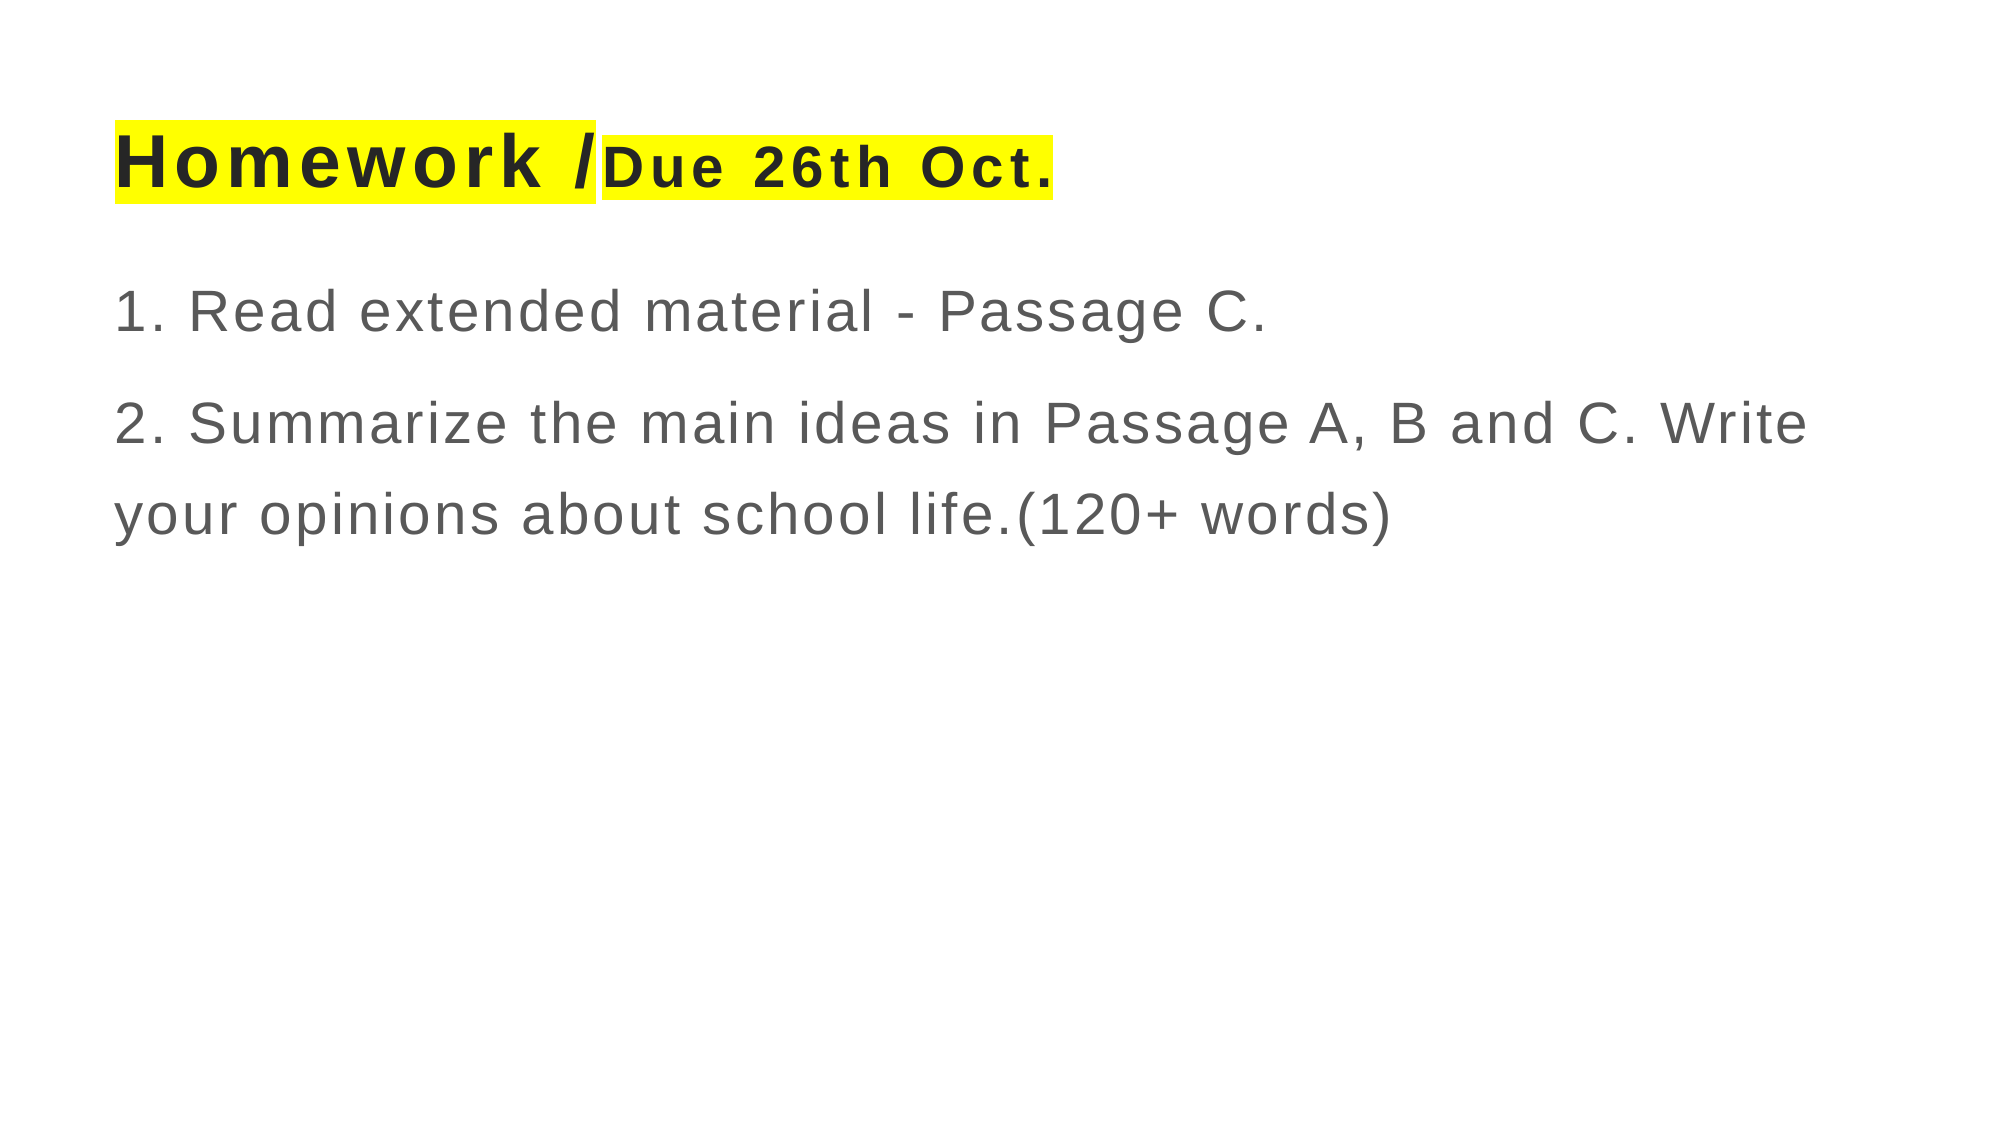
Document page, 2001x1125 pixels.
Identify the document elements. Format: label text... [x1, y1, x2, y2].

list 1. Read extended material - Passage C. 2. Summarize the main ideas in Passage A, B and C. Write your opinions about school life.(120+ words) [99, 244, 1900, 1026]
title Homework /Due 26th Oct. [99, 99, 1900, 216]
